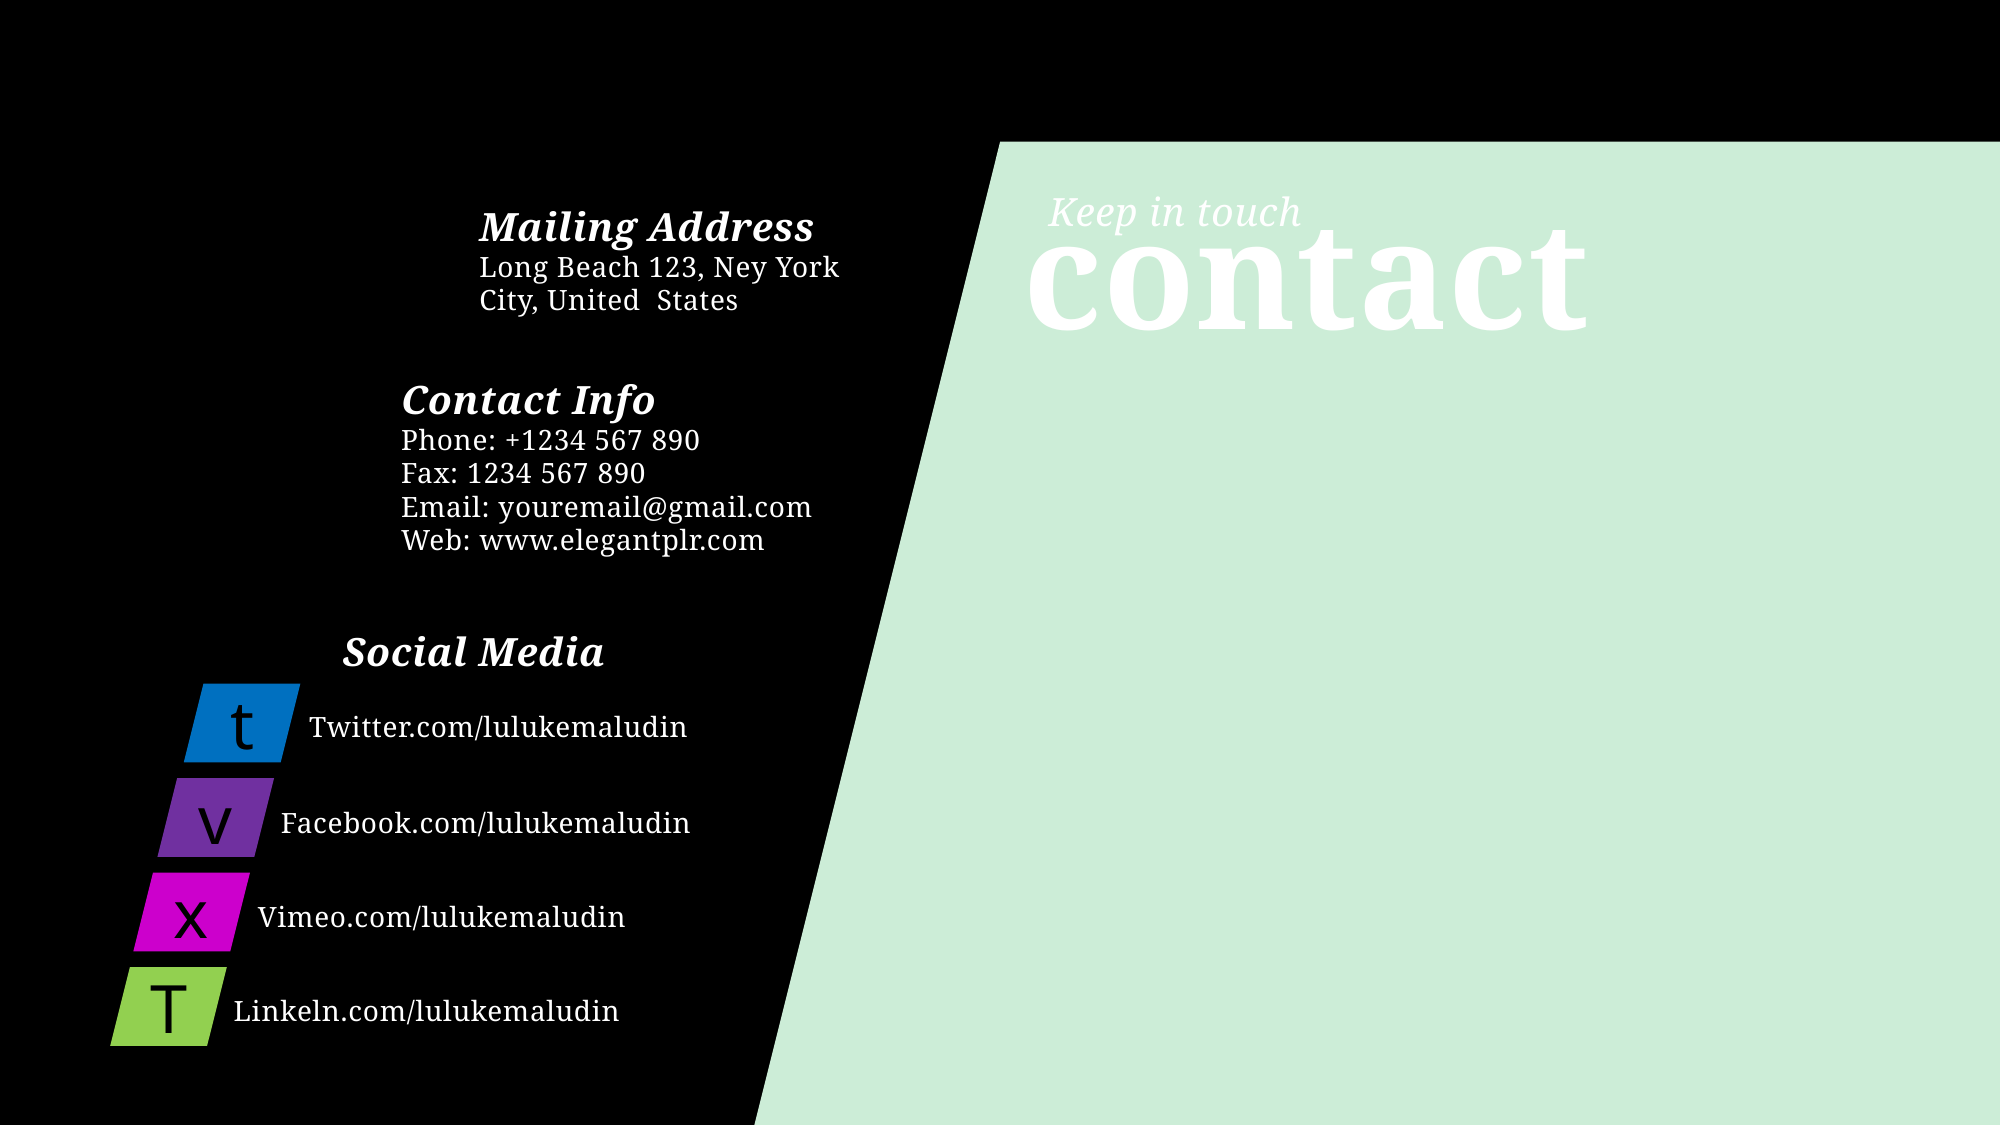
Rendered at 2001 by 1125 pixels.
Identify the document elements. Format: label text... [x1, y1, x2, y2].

text_box t [182, 682, 302, 764]
text_box Linkeln.com/lulukemaludin [218, 986, 635, 1035]
text_box Twitter.com/lulukemaludin [294, 702, 703, 751]
text_box Facebook.com/lulukemaludin [266, 797, 707, 846]
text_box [753, 141, 2000, 1125]
text_box Vimeo.com/lulukemaludin [243, 891, 641, 940]
text_box Contact Info Phone: +1234 567 890 Fax: 1234 567 890 Email: youremail@gmail.com Web: www.elegantplr.com [386, 368, 753, 564]
text_box v [156, 777, 276, 858]
text_box Social Media [327, 620, 621, 682]
text_box T [109, 966, 228, 1047]
text_box x [132, 871, 251, 953]
text_box Mailing Address Long Beach 123, Ney York City, United States [464, 195, 753, 324]
